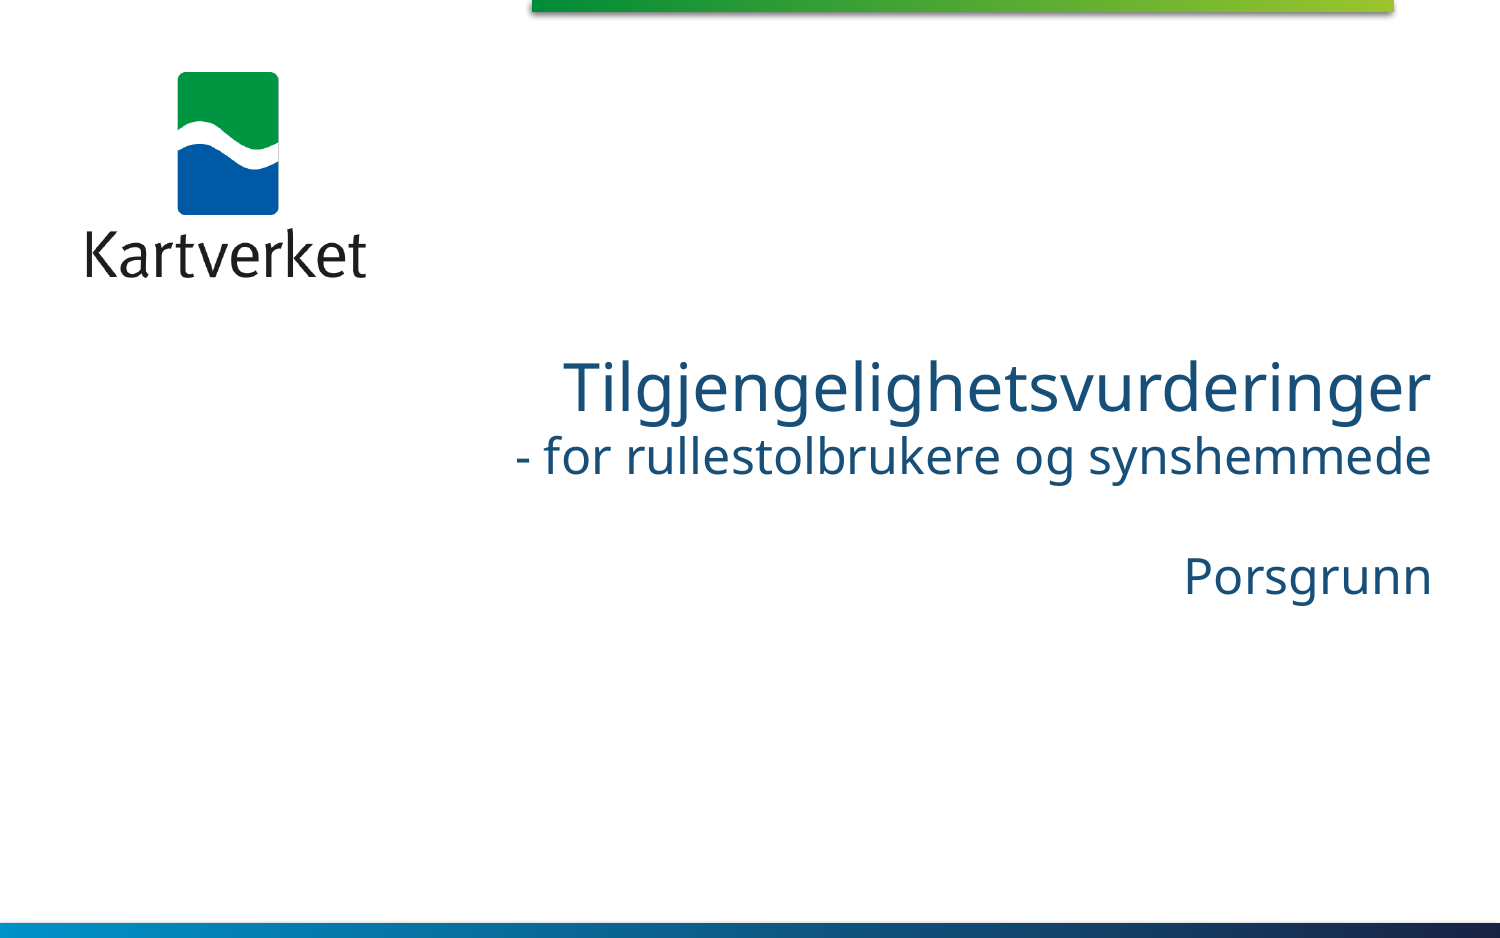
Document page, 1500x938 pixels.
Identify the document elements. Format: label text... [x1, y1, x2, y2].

text_box Tilgjengelighetsvurderinger - for rullestolbrukere og synshemmede Porsgrunn [66, 337, 1449, 613]
